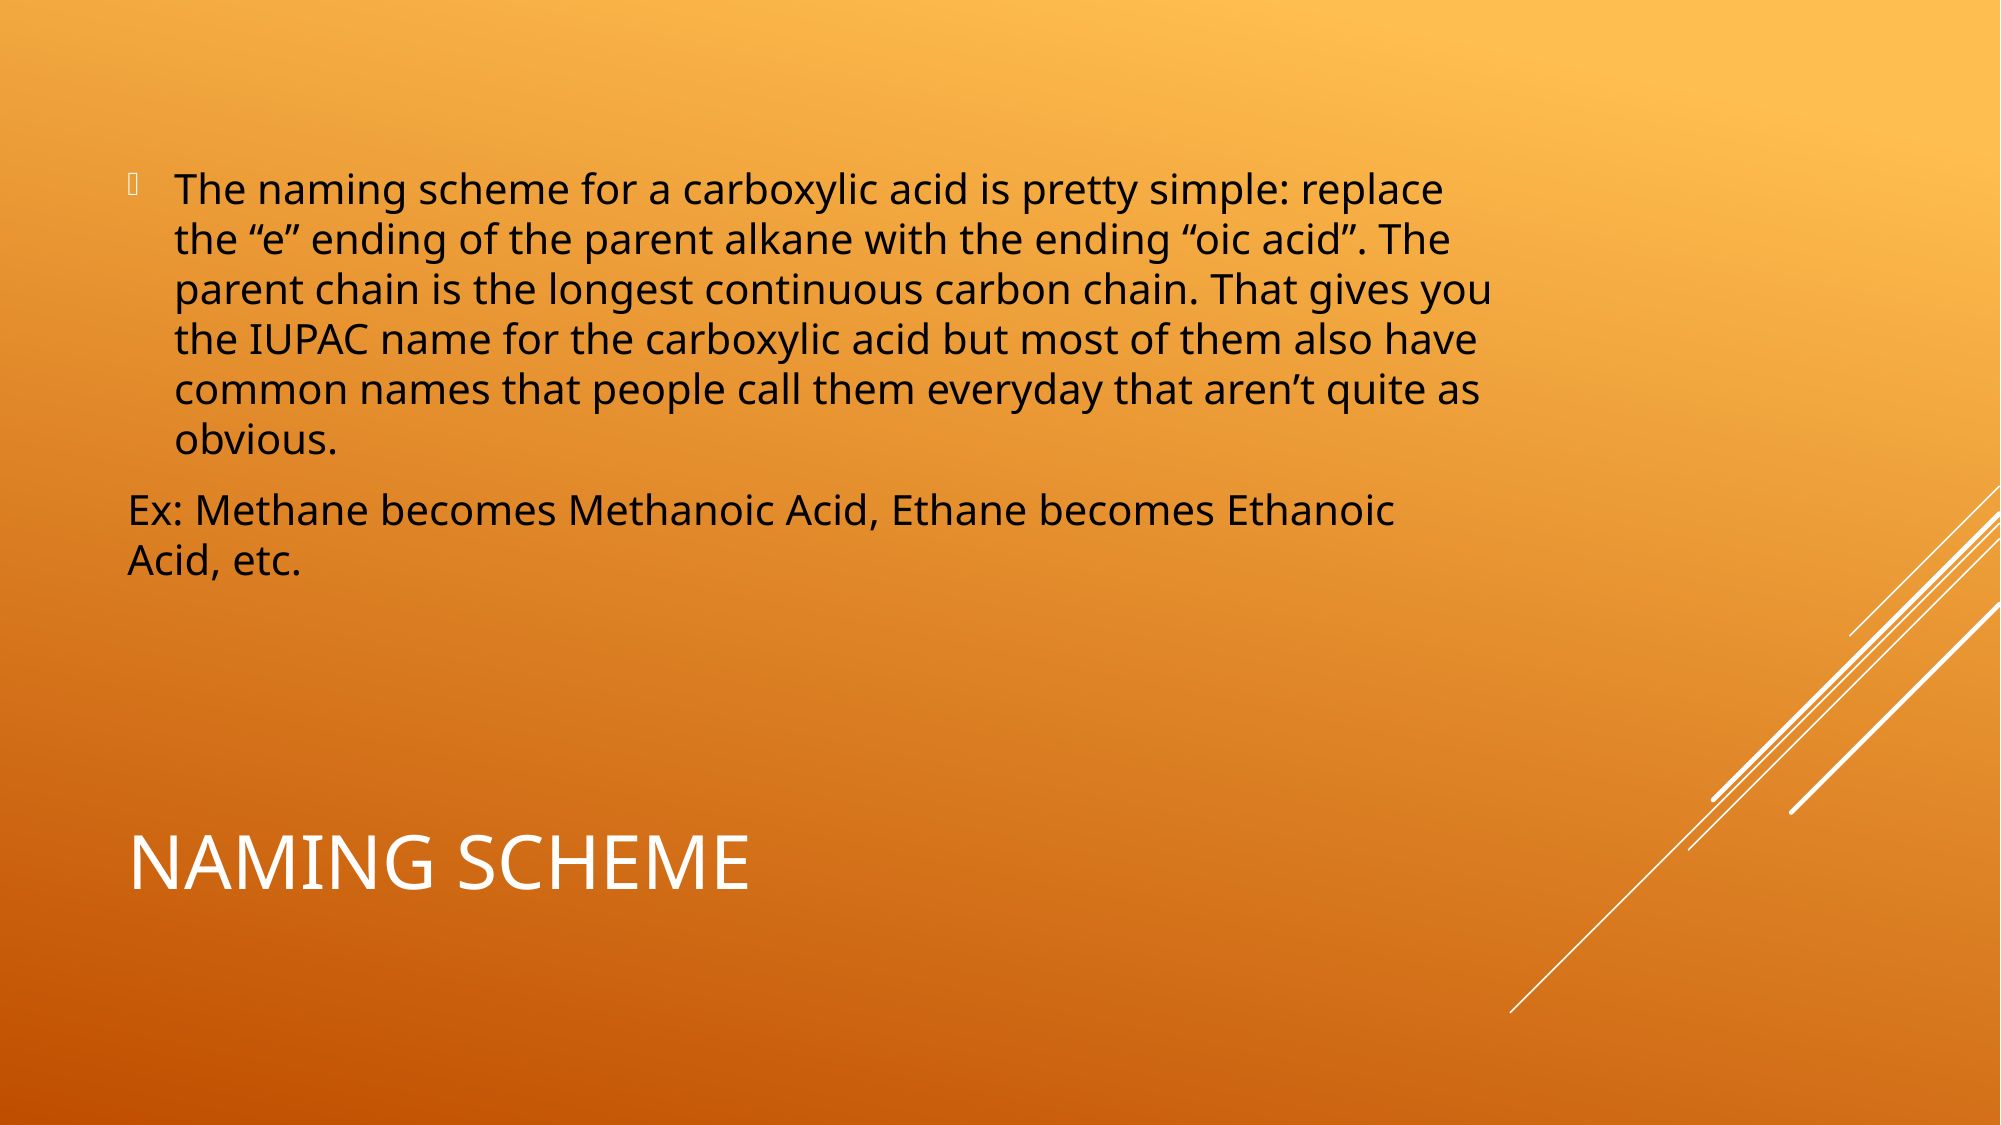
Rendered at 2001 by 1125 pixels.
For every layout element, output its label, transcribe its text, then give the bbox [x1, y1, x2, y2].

list The naming scheme for a carboxylic acid is pretty simple: replace the “e” ending of the parent alkane with the ending “oic acid”. The parent chain is the longest continuous carbon chain. That gives you the IUPAC name for the carboxylic acid but most of them also have common names that people call them everyday that aren’t quite as obvious. Ex: Methane becomes Methanoic Acid, Ethane becomes Ethanoic Acid, etc. [112, 112, 1513, 706]
title Naming Scheme [112, 736, 1513, 984]
